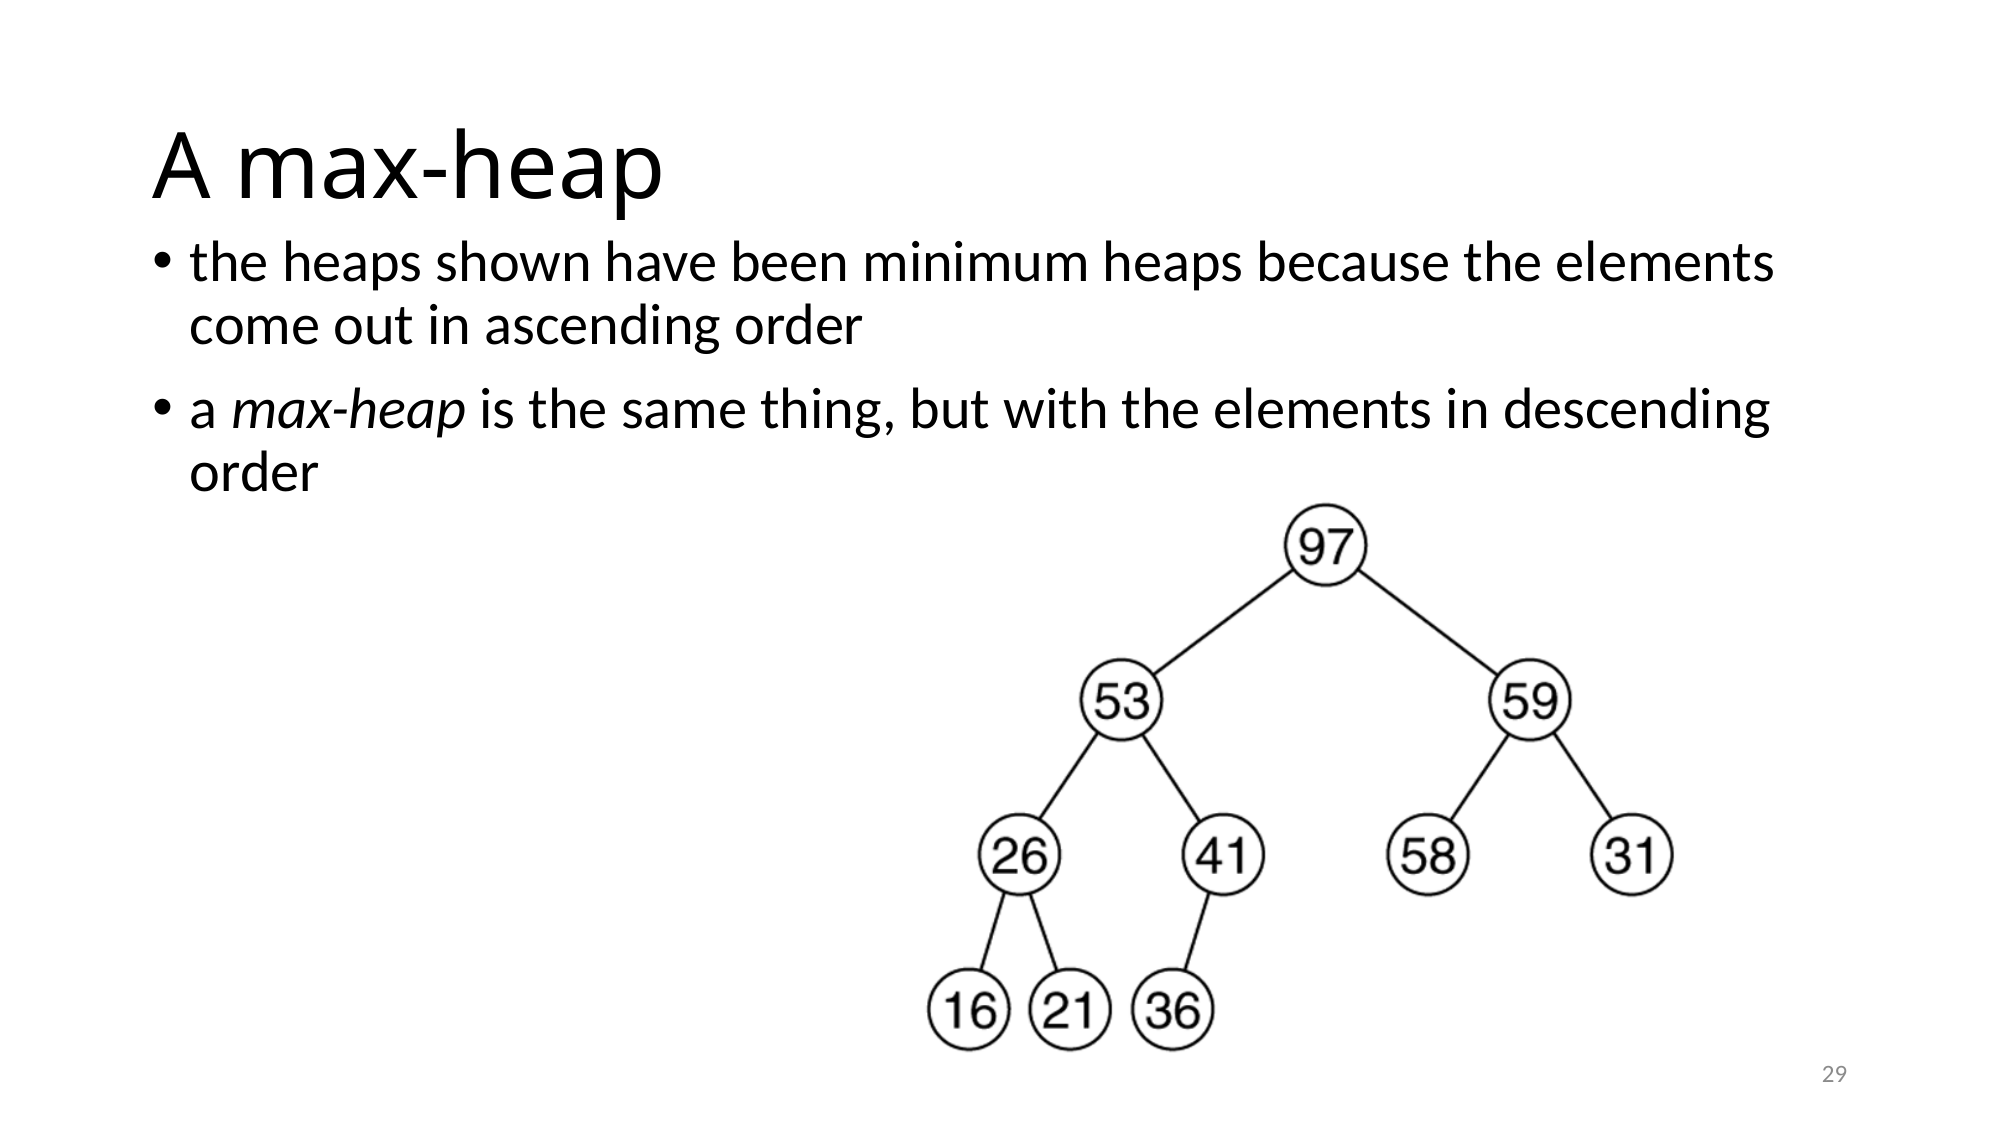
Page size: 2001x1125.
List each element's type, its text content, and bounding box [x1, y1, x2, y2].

list the heaps shown have been minimum heaps because the elements come out in ascending order a max-heap is the same thing, but with the elements in descending order [137, 223, 1863, 938]
slide_number 29 [1412, 1042, 1863, 1103]
picture [912, 490, 1688, 1070]
title A max-heap [137, 59, 1863, 223]
